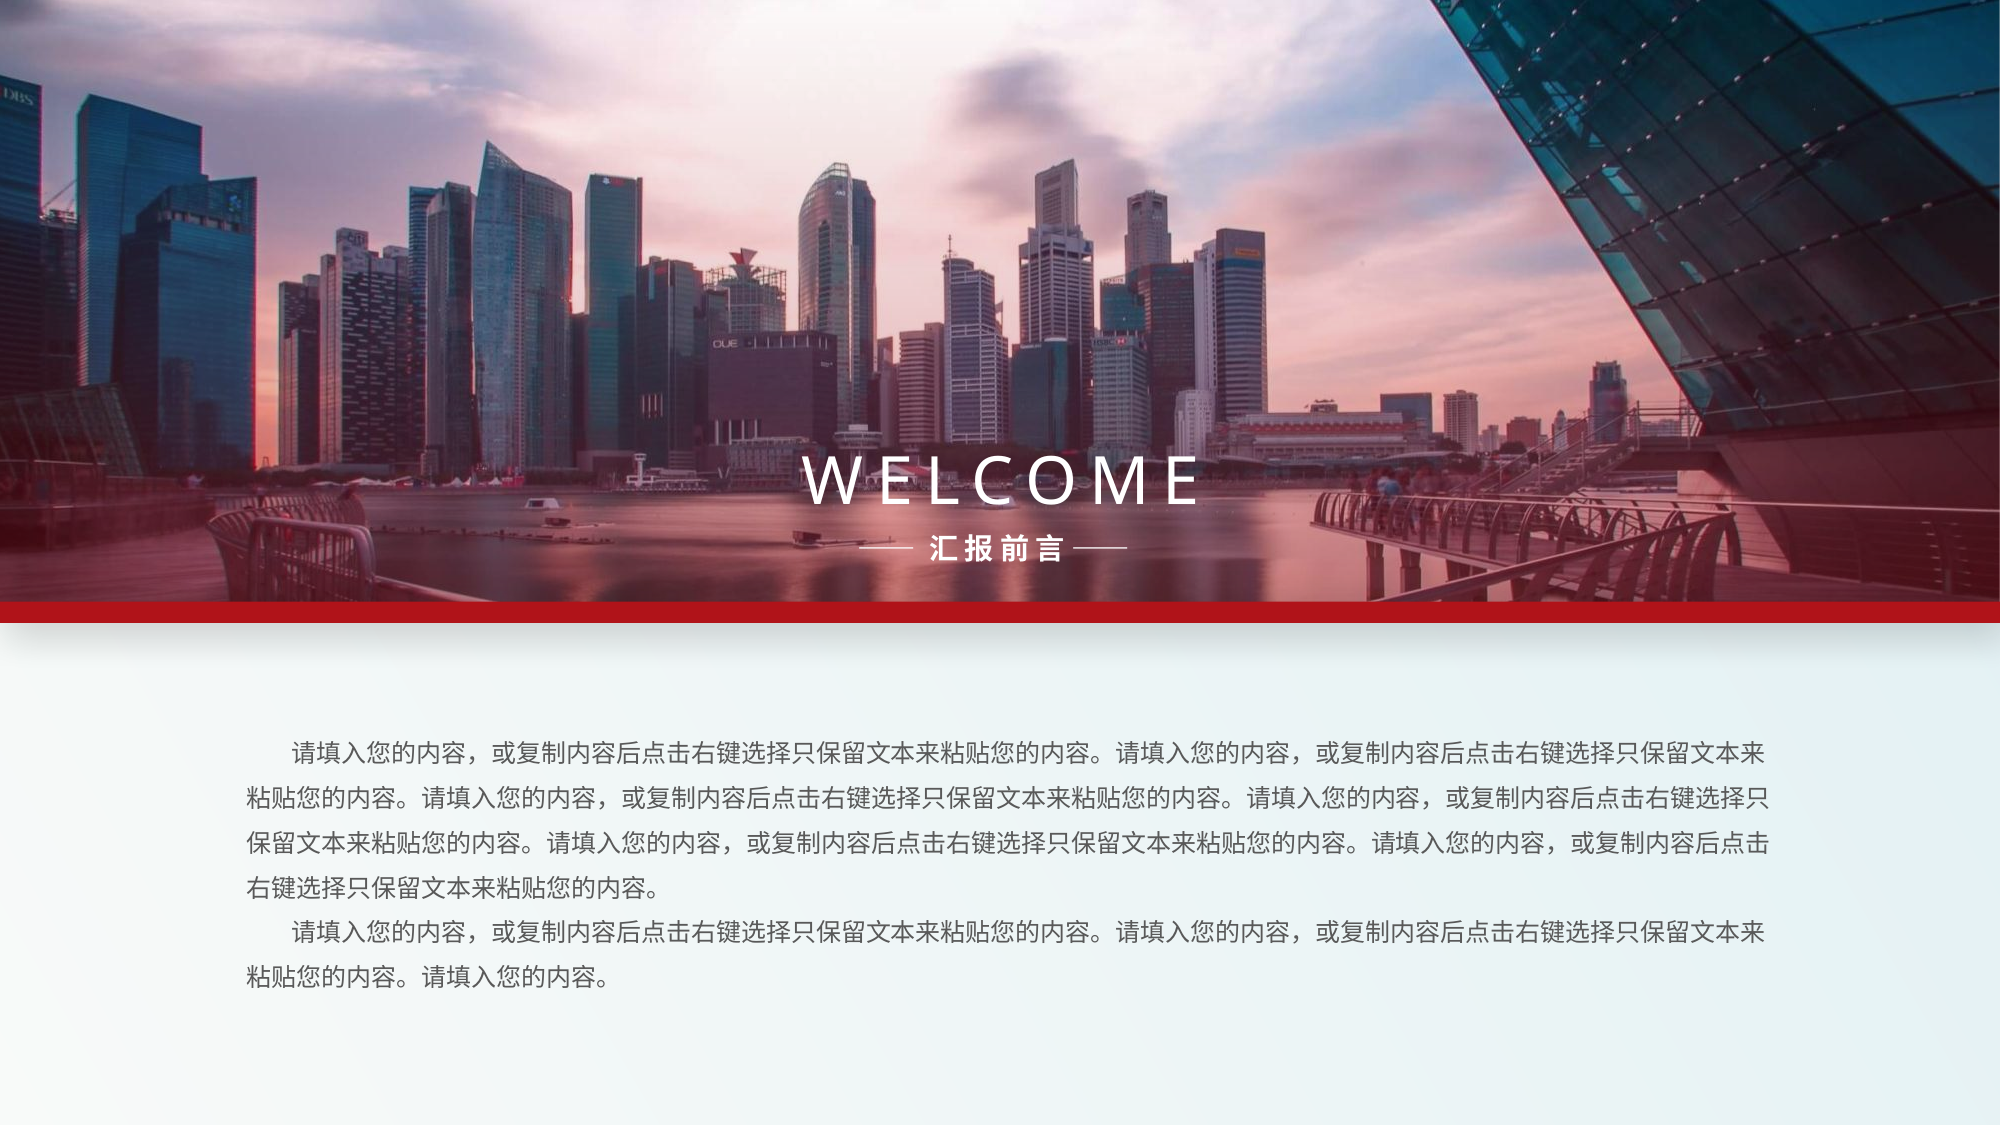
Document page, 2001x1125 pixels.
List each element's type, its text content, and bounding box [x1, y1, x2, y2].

text_box 请填入您的内容，或复制内容后点击右键选择只保留文本来粘贴您的内容。请填入您的内容，或复制内容后点击右键选择只保留文本来粘贴您的内容。请填入您的内容，或复制内容后点击右键选择只保留文本来粘贴您的内容。请填入您的内容，或复制内容后点击右键选择只保留文本来粘贴您的内容。请填入您的内容，或复制内容后点击右键选择只保留文本来粘贴您的内容。请填入您的内容，或复制内容后点击右键选择只保留文本来粘贴您的内容。 请填入您的内容，或复制内容后点击右键选择只保留文本来粘贴您的内容。请填入您的内容，或复制内容后点击右键选择只保留文本来粘贴您的内容。请填入您的内容。 [232, 715, 1792, 1044]
text_box ——汇报前言—— [792, 526, 1195, 573]
text_box [0, 0, 2000, 593]
text_box WELCOME [657, 430, 1345, 526]
text_box [0, 601, 2000, 624]
